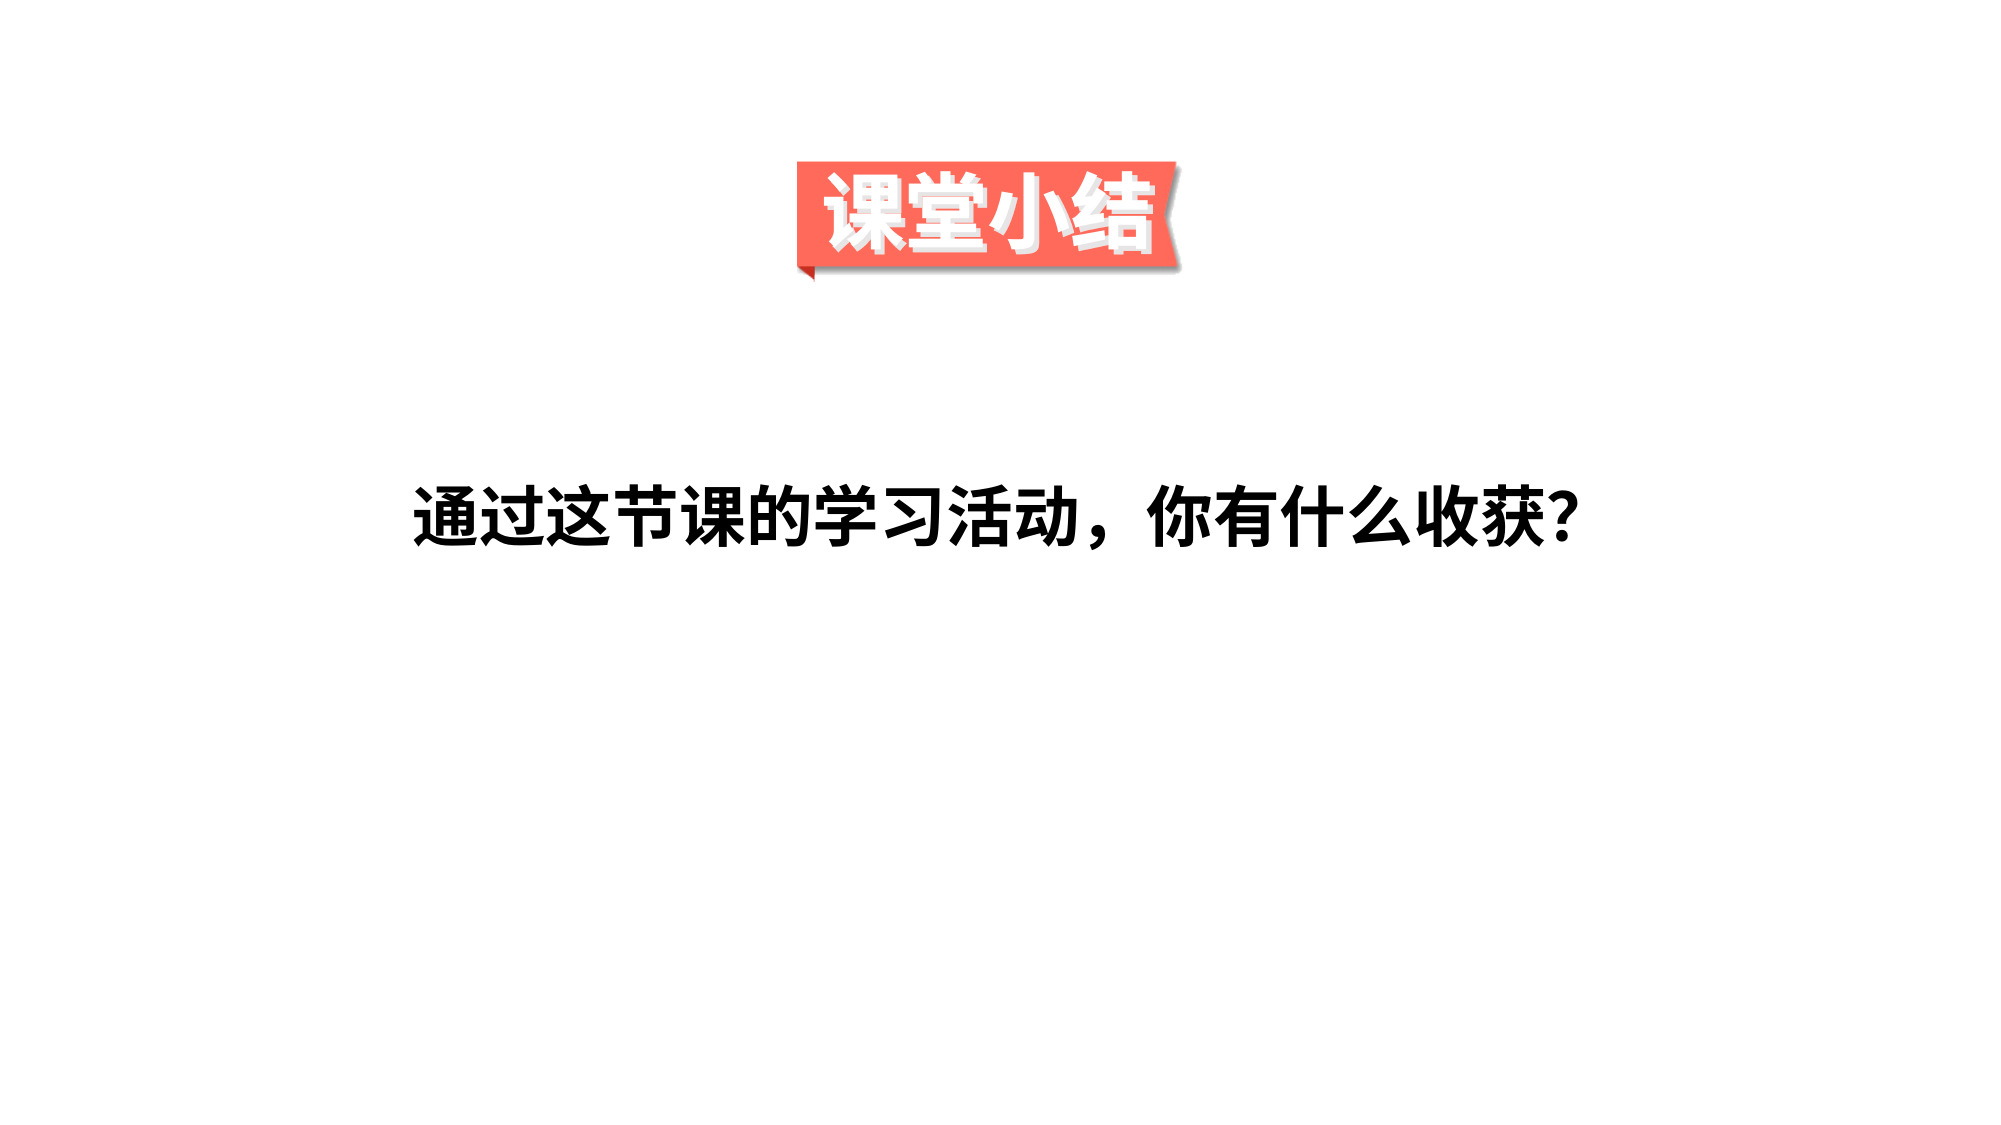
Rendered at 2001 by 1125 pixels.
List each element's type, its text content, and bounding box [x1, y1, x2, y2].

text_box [787, 137, 1236, 363]
text_box 通过这节课的学习活动，你有什么收获？ [397, 467, 1638, 563]
